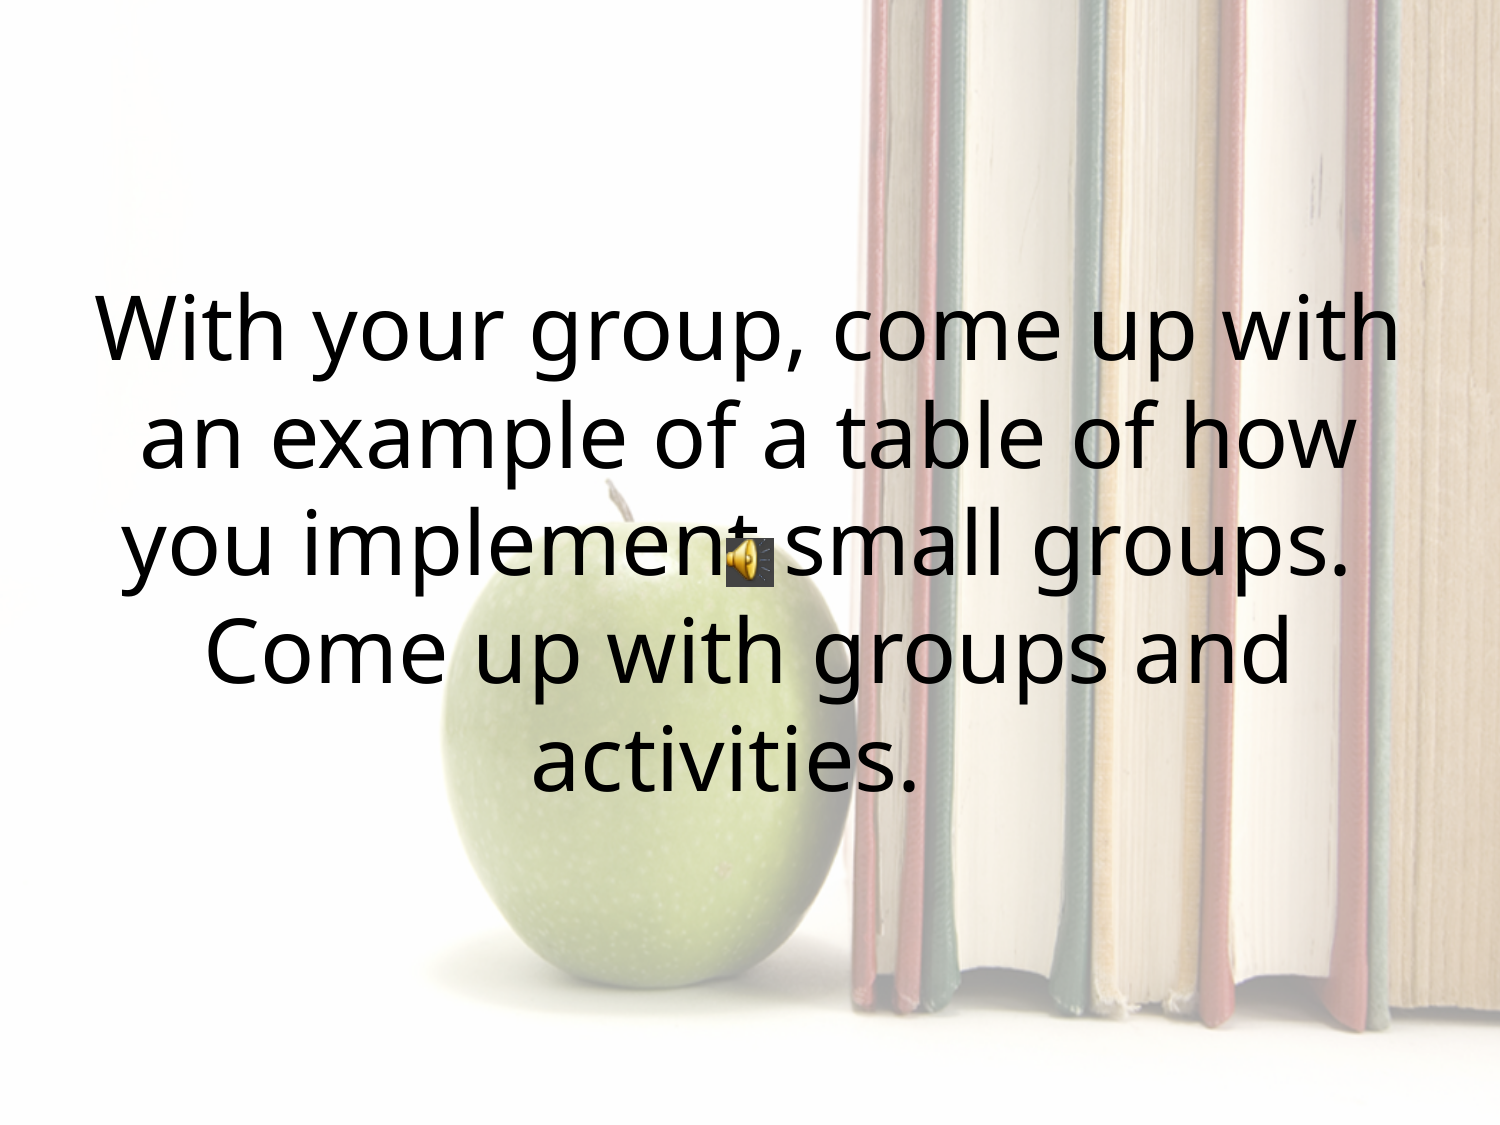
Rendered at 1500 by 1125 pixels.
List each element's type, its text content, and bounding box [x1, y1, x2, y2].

title With your group, come up with an example of a table of how you implement small groups. Come up with groups and activities. [74, 262, 1426, 818]
picture [724, 537, 776, 588]
